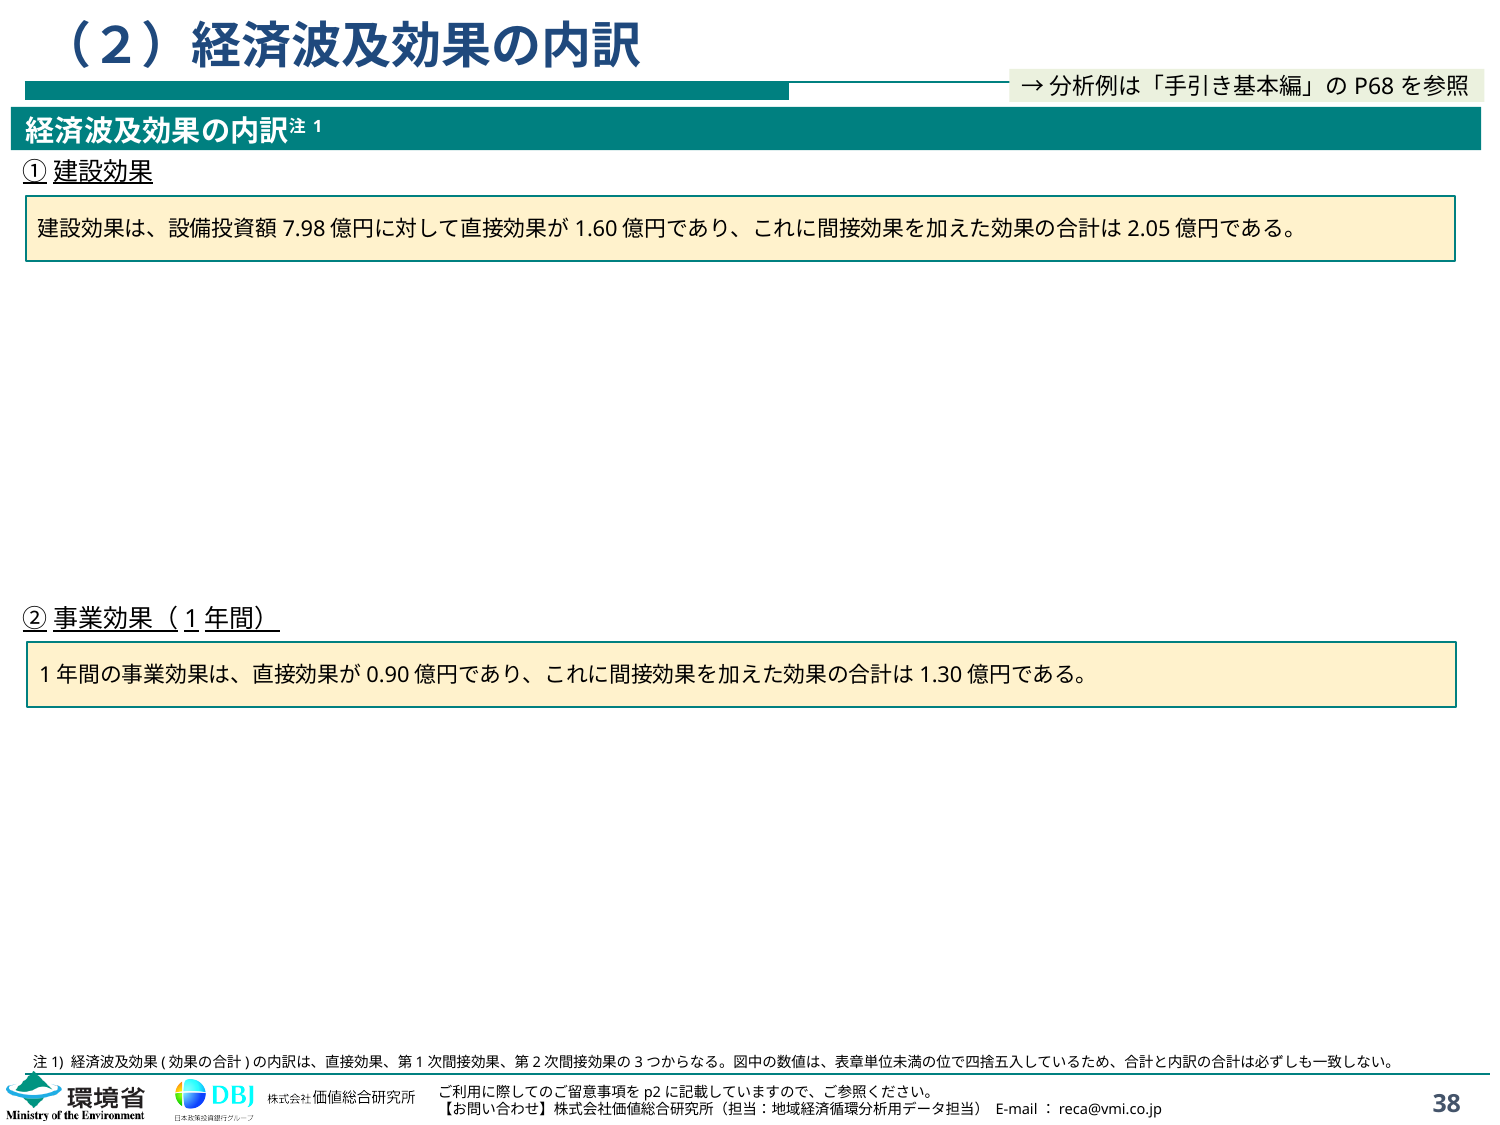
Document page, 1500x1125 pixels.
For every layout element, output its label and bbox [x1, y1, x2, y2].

title [25, 0, 1355, 82]
text_box [33, 1050, 1451, 1071]
slide_number [1393, 1079, 1500, 1122]
text_box [26, 196, 1456, 262]
text_box [27, 642, 1457, 708]
text_box [1009, 68, 1485, 102]
picture [2, 1071, 148, 1125]
picture [171, 1075, 419, 1125]
text_box [7, 106, 1482, 193]
text_box [7, 595, 717, 641]
